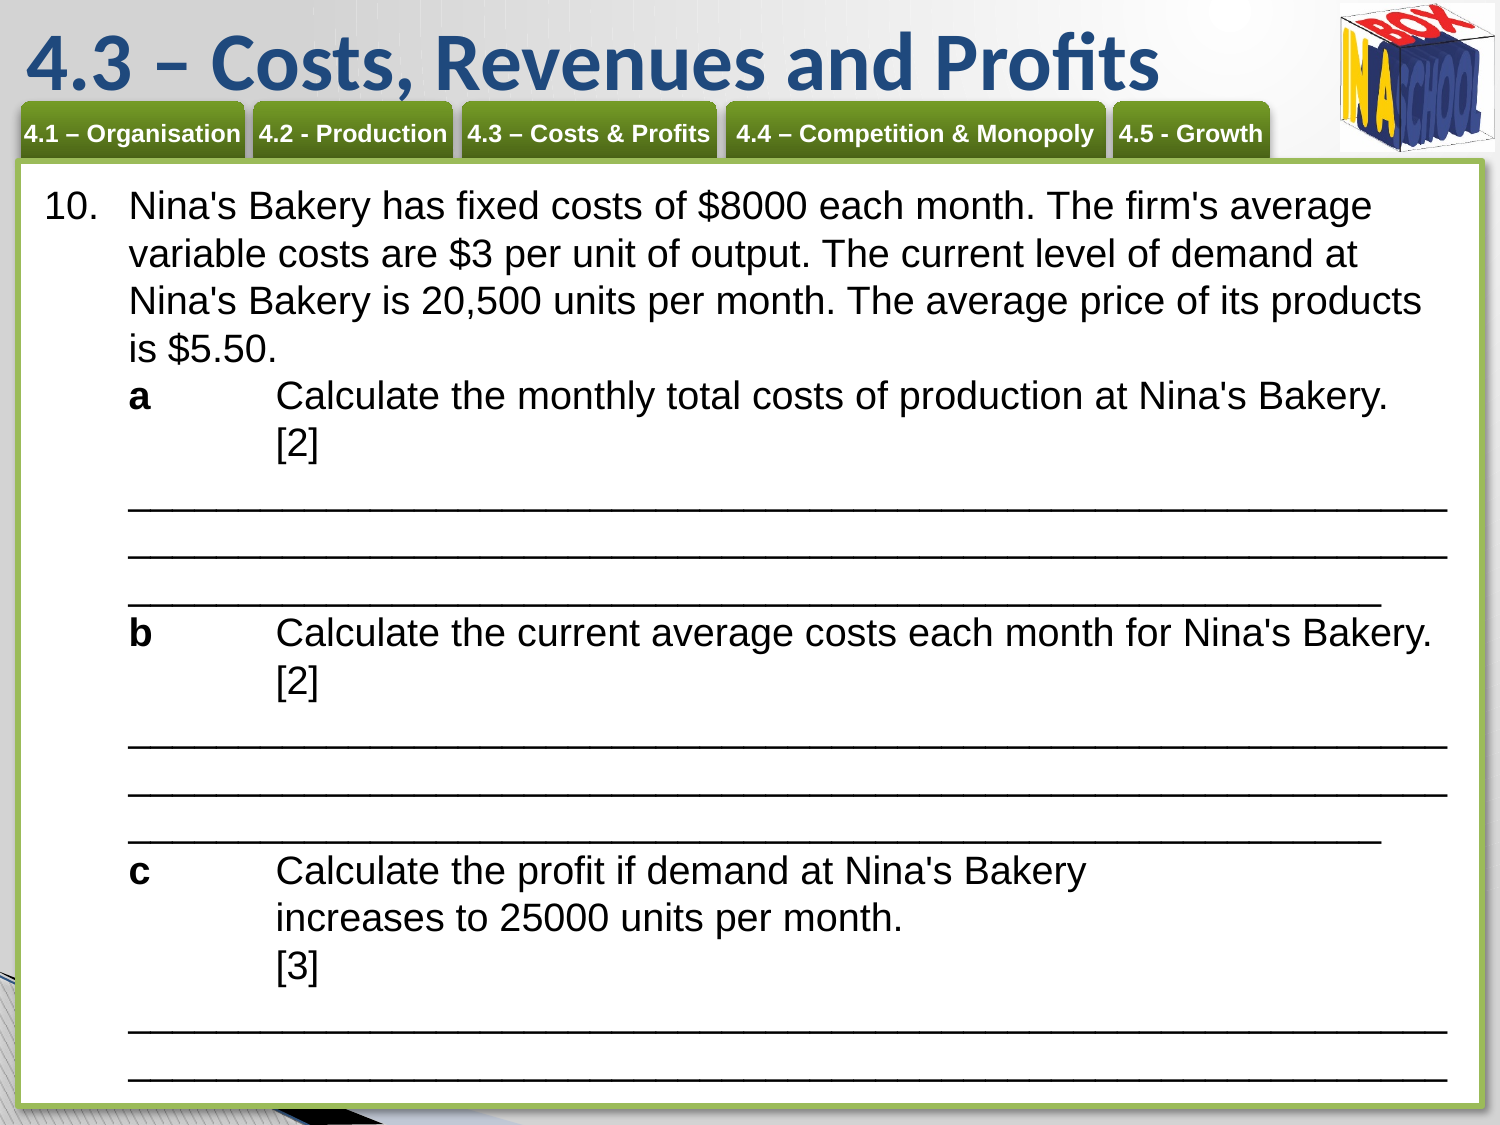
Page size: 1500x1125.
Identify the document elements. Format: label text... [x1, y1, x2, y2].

title 4.3 – Costs, Revenues and Profits [11, 11, 1465, 102]
picture [1340, 3, 1495, 152]
text_box Nina's Bakery has fixed costs of $8000 each month. The firm's average variable costs are $3 per unit of output. The current level of demand at Nina's Bakery is 20,500 units per month. The average price of its products is $5.50. a Calculate the monthly total costs of production at Nina's Bakery. [2] _________________________________________________________________________________________________________________________________________________________________________________ b Calculate the current average costs each month for Nina's Bakery. [2] _________________________________________________________________________________________________________________________________________________________________________________ c Calculate the profit if demand at Nina's Bakery increases to 25000 units per month. [3] _______________________________________________________________________________________________________________________________________________________________________________________________________________________________________________________________________________________________________ [29, 172, 1465, 1125]
